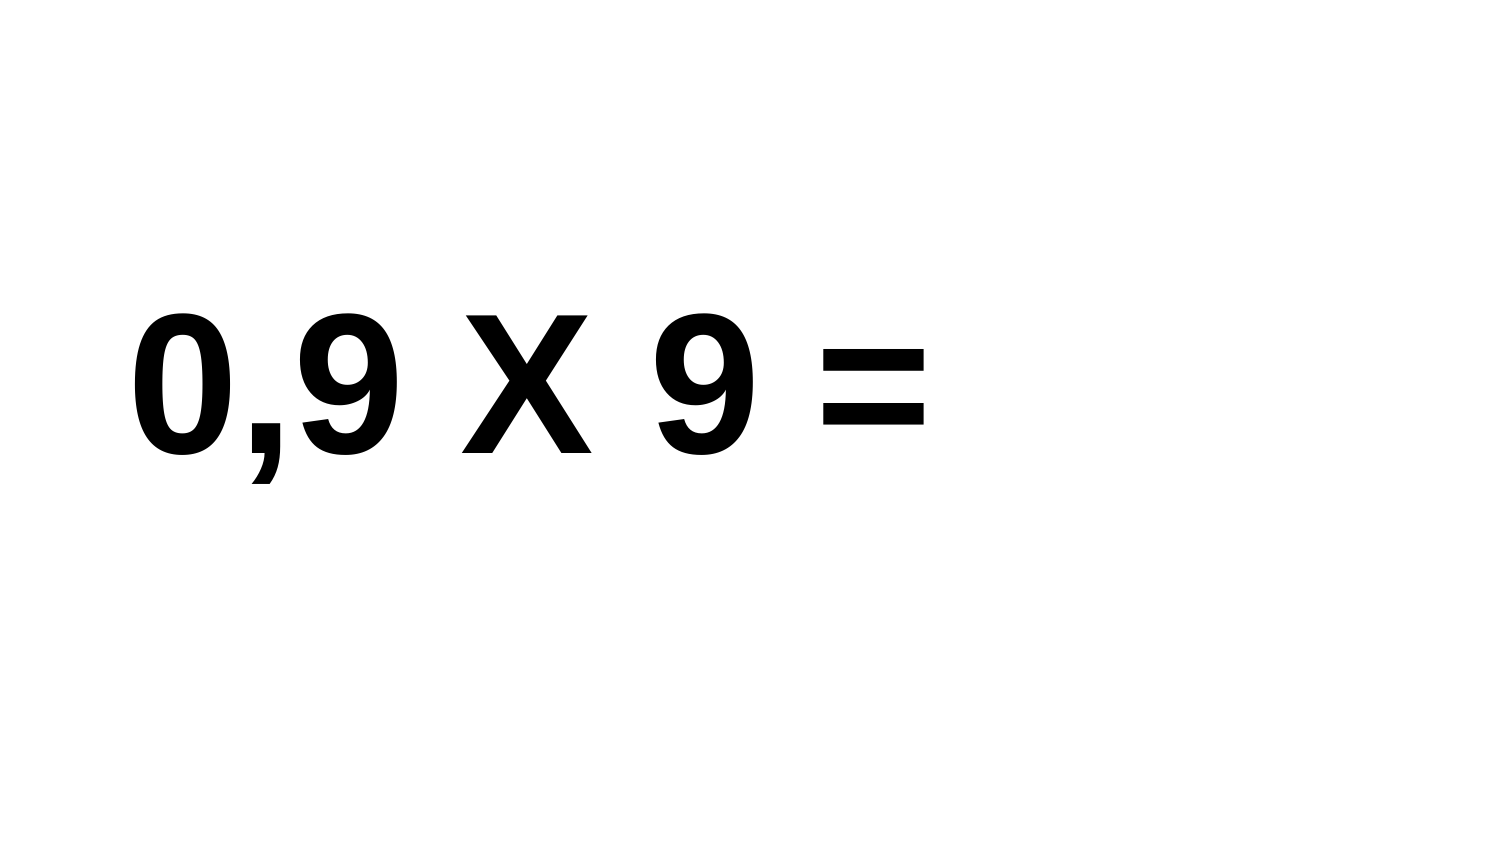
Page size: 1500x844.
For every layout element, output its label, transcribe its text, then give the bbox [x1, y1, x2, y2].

text_box 0,9 X 9 = [112, 318, 1388, 509]
